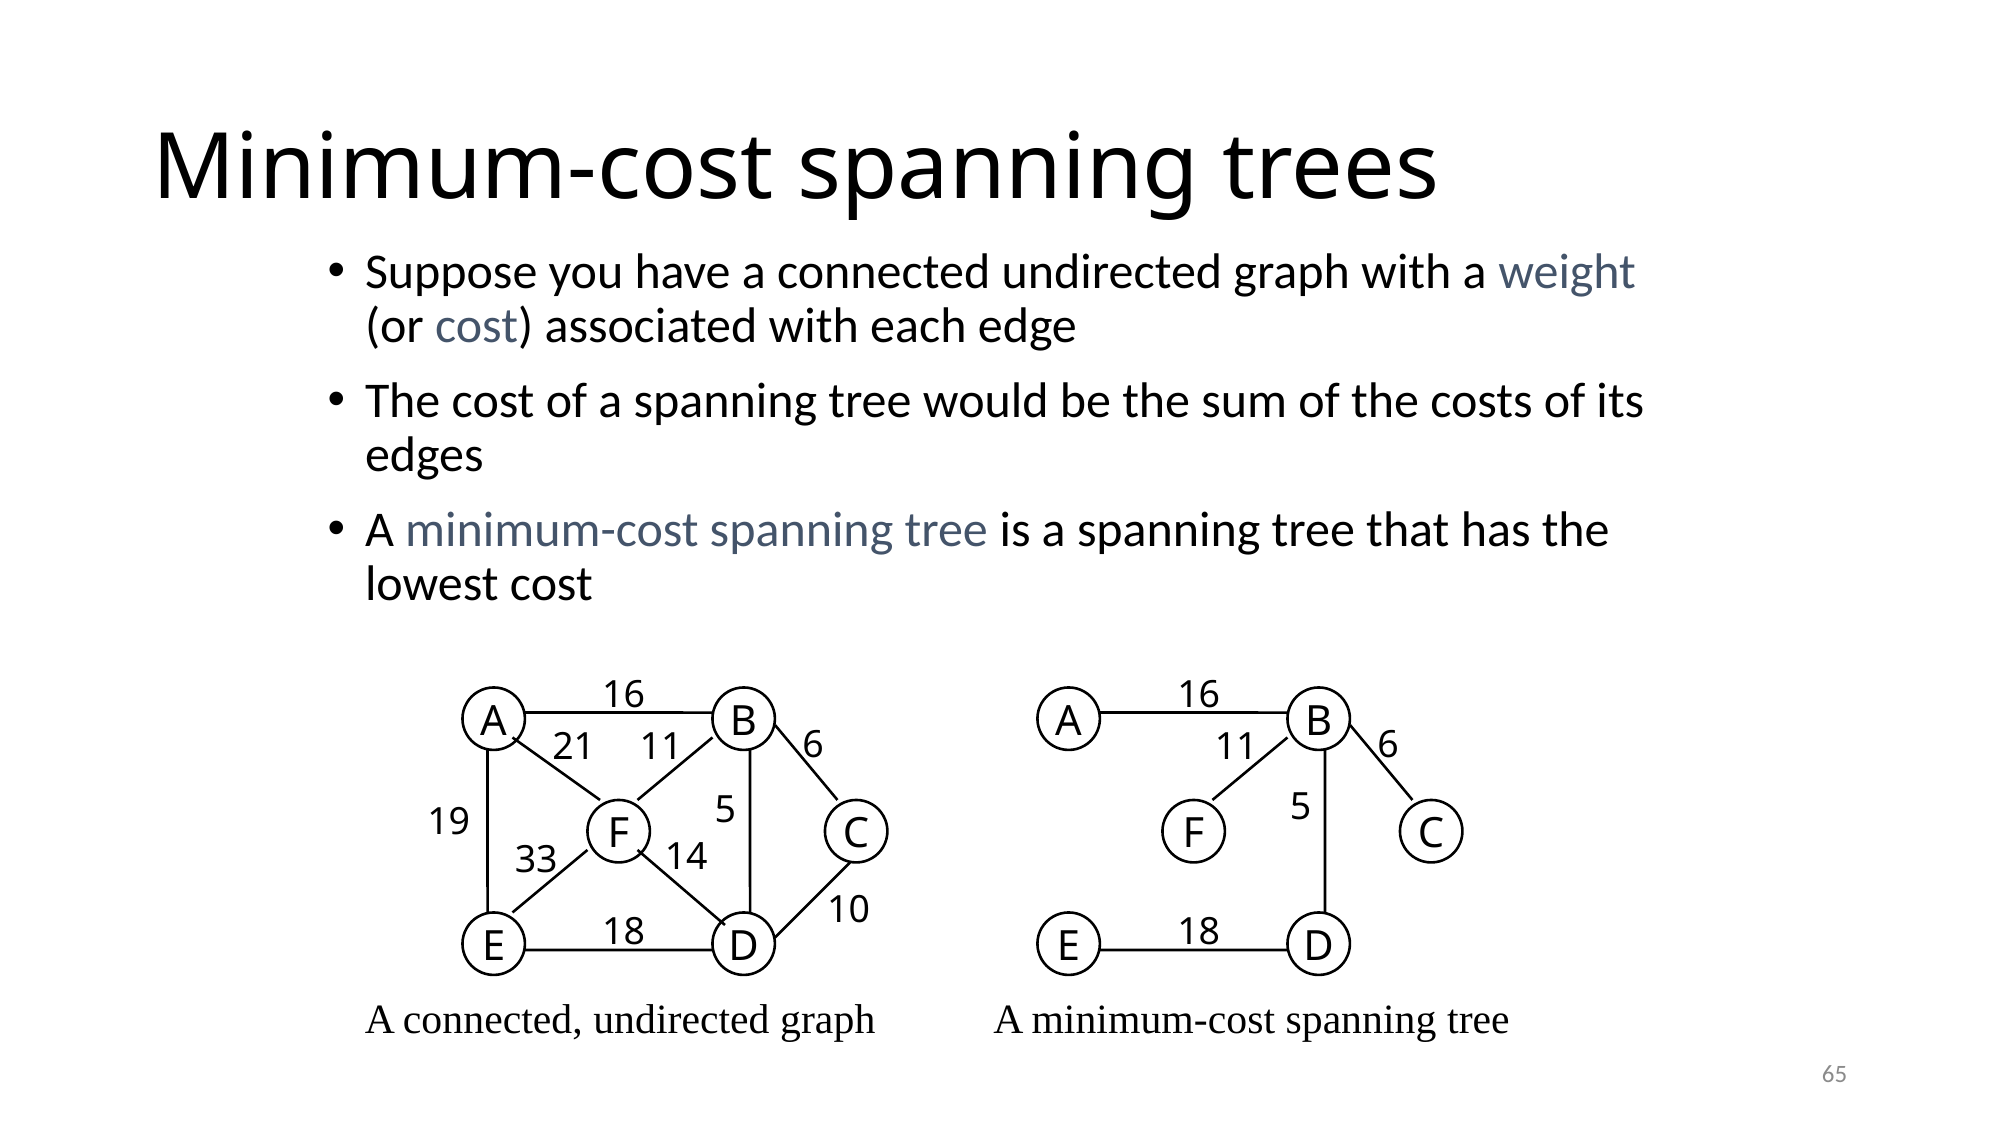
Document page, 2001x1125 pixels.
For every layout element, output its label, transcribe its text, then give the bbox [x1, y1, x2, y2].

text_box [978, 662, 1525, 1050]
slide_number 65 [1412, 1042, 1863, 1103]
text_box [349, 662, 913, 1050]
list Suppose you have a connected undirected graph with a weight (or cost) associated with each edge The cost of a spanning tree would be the sum of the costs of its edges A minimum-cost spanning tree is a spanning tree that has the lowest cost [312, 237, 1719, 648]
title Minimum-cost spanning trees [137, 59, 1863, 278]
